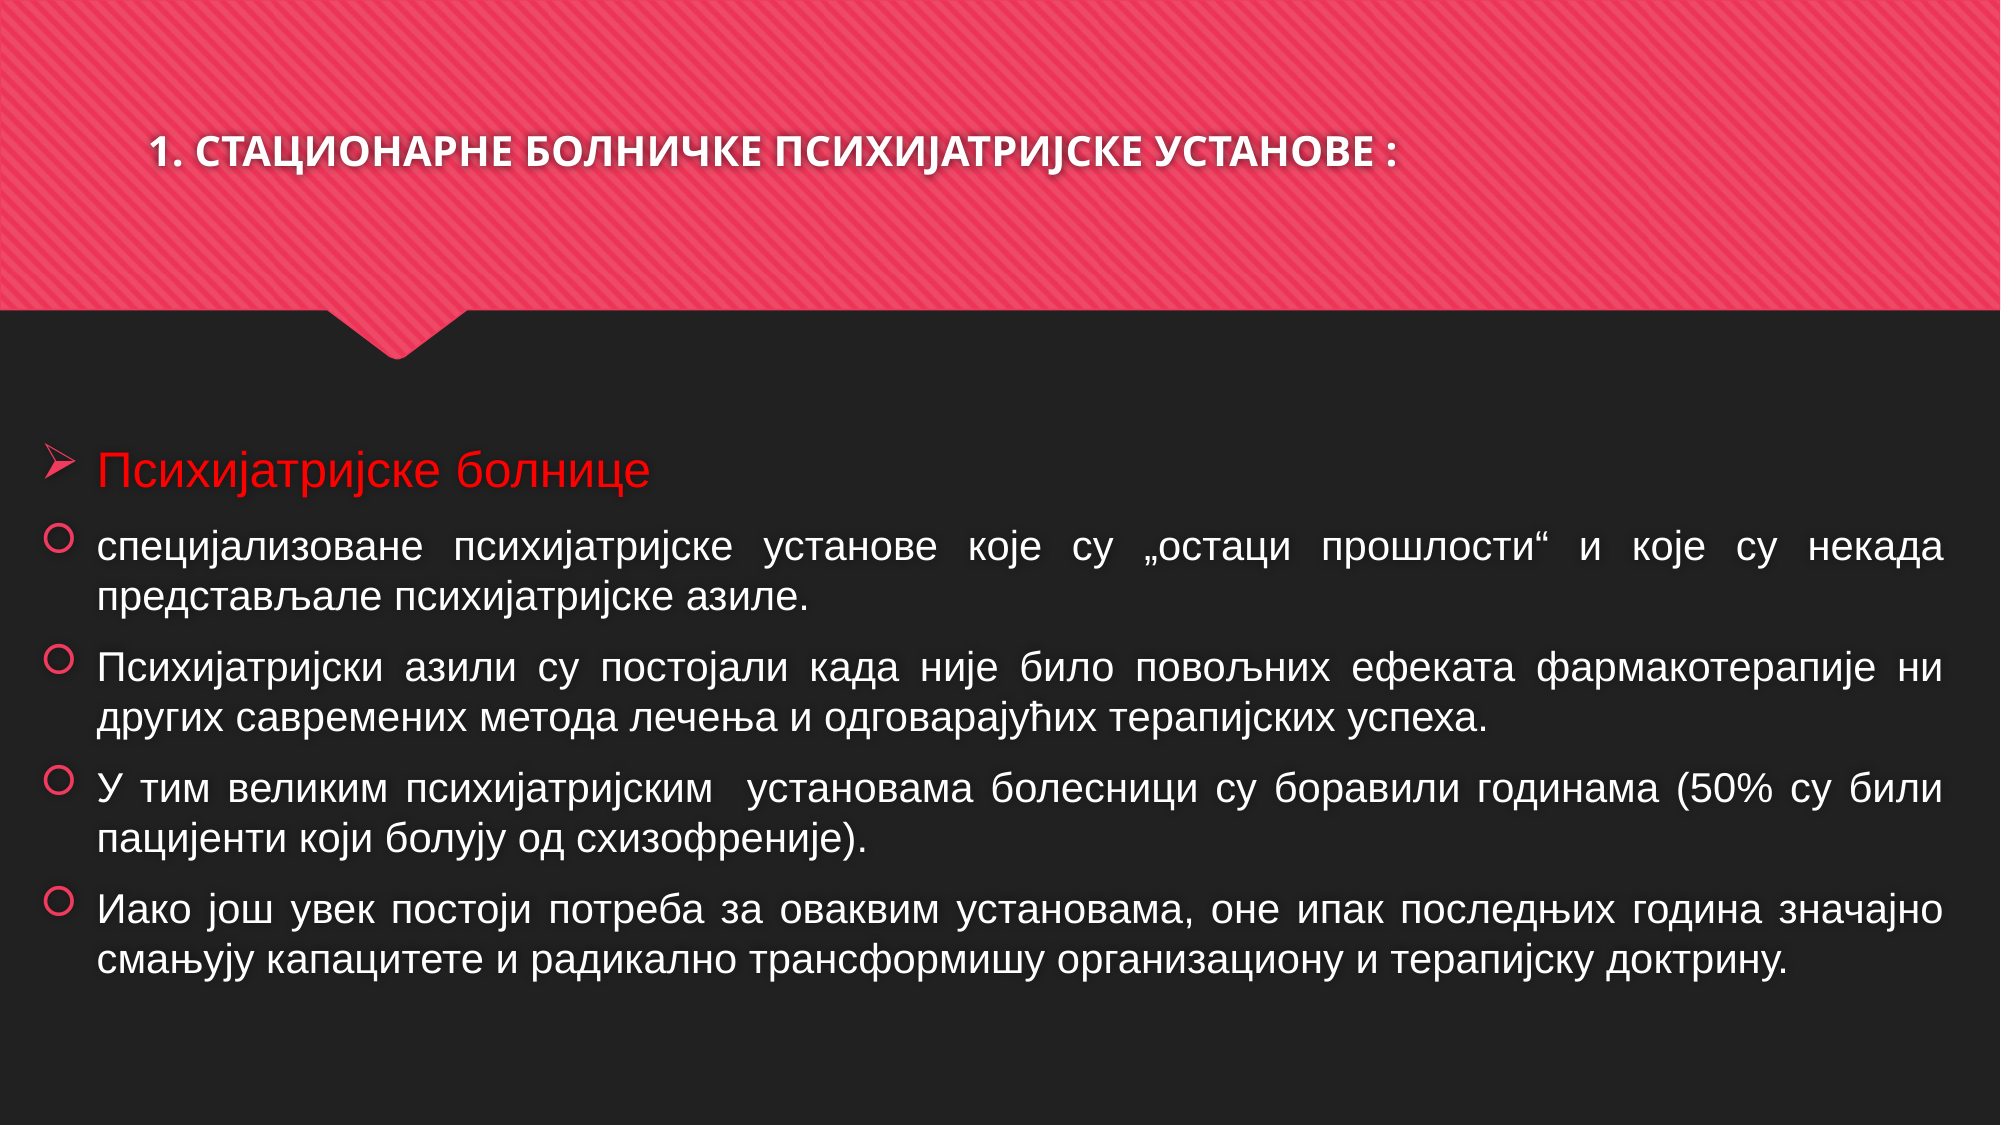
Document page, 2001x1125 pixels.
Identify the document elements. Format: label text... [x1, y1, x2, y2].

list Психијатријске болнице специјализоване психијатријске установе које су „остаци прошлости“ и које су некада представљале психијатријске азиле. Психијатријски азили су постојали када није било повољних ефеката фармакотерапије ни других савремених метода лечења и одговарајућих терапијских успеха. У тим великим психијатријским установама болесници су боравили годинама (50% су били пацијенти који болују од схизофреније). Иако још увек постоји потреба за оваквим установама, оне ипак последњих година значајно смањују капацитете и радикално трансформишу организациону и терапијску доктрину. [25, 323, 1960, 1097]
title 1. СТАЦИОНАРНЕ БОЛНИЧКЕ ПСИХИЈАТРИЈСКЕ УСТАНОВЕ : [132, 73, 1868, 233]
